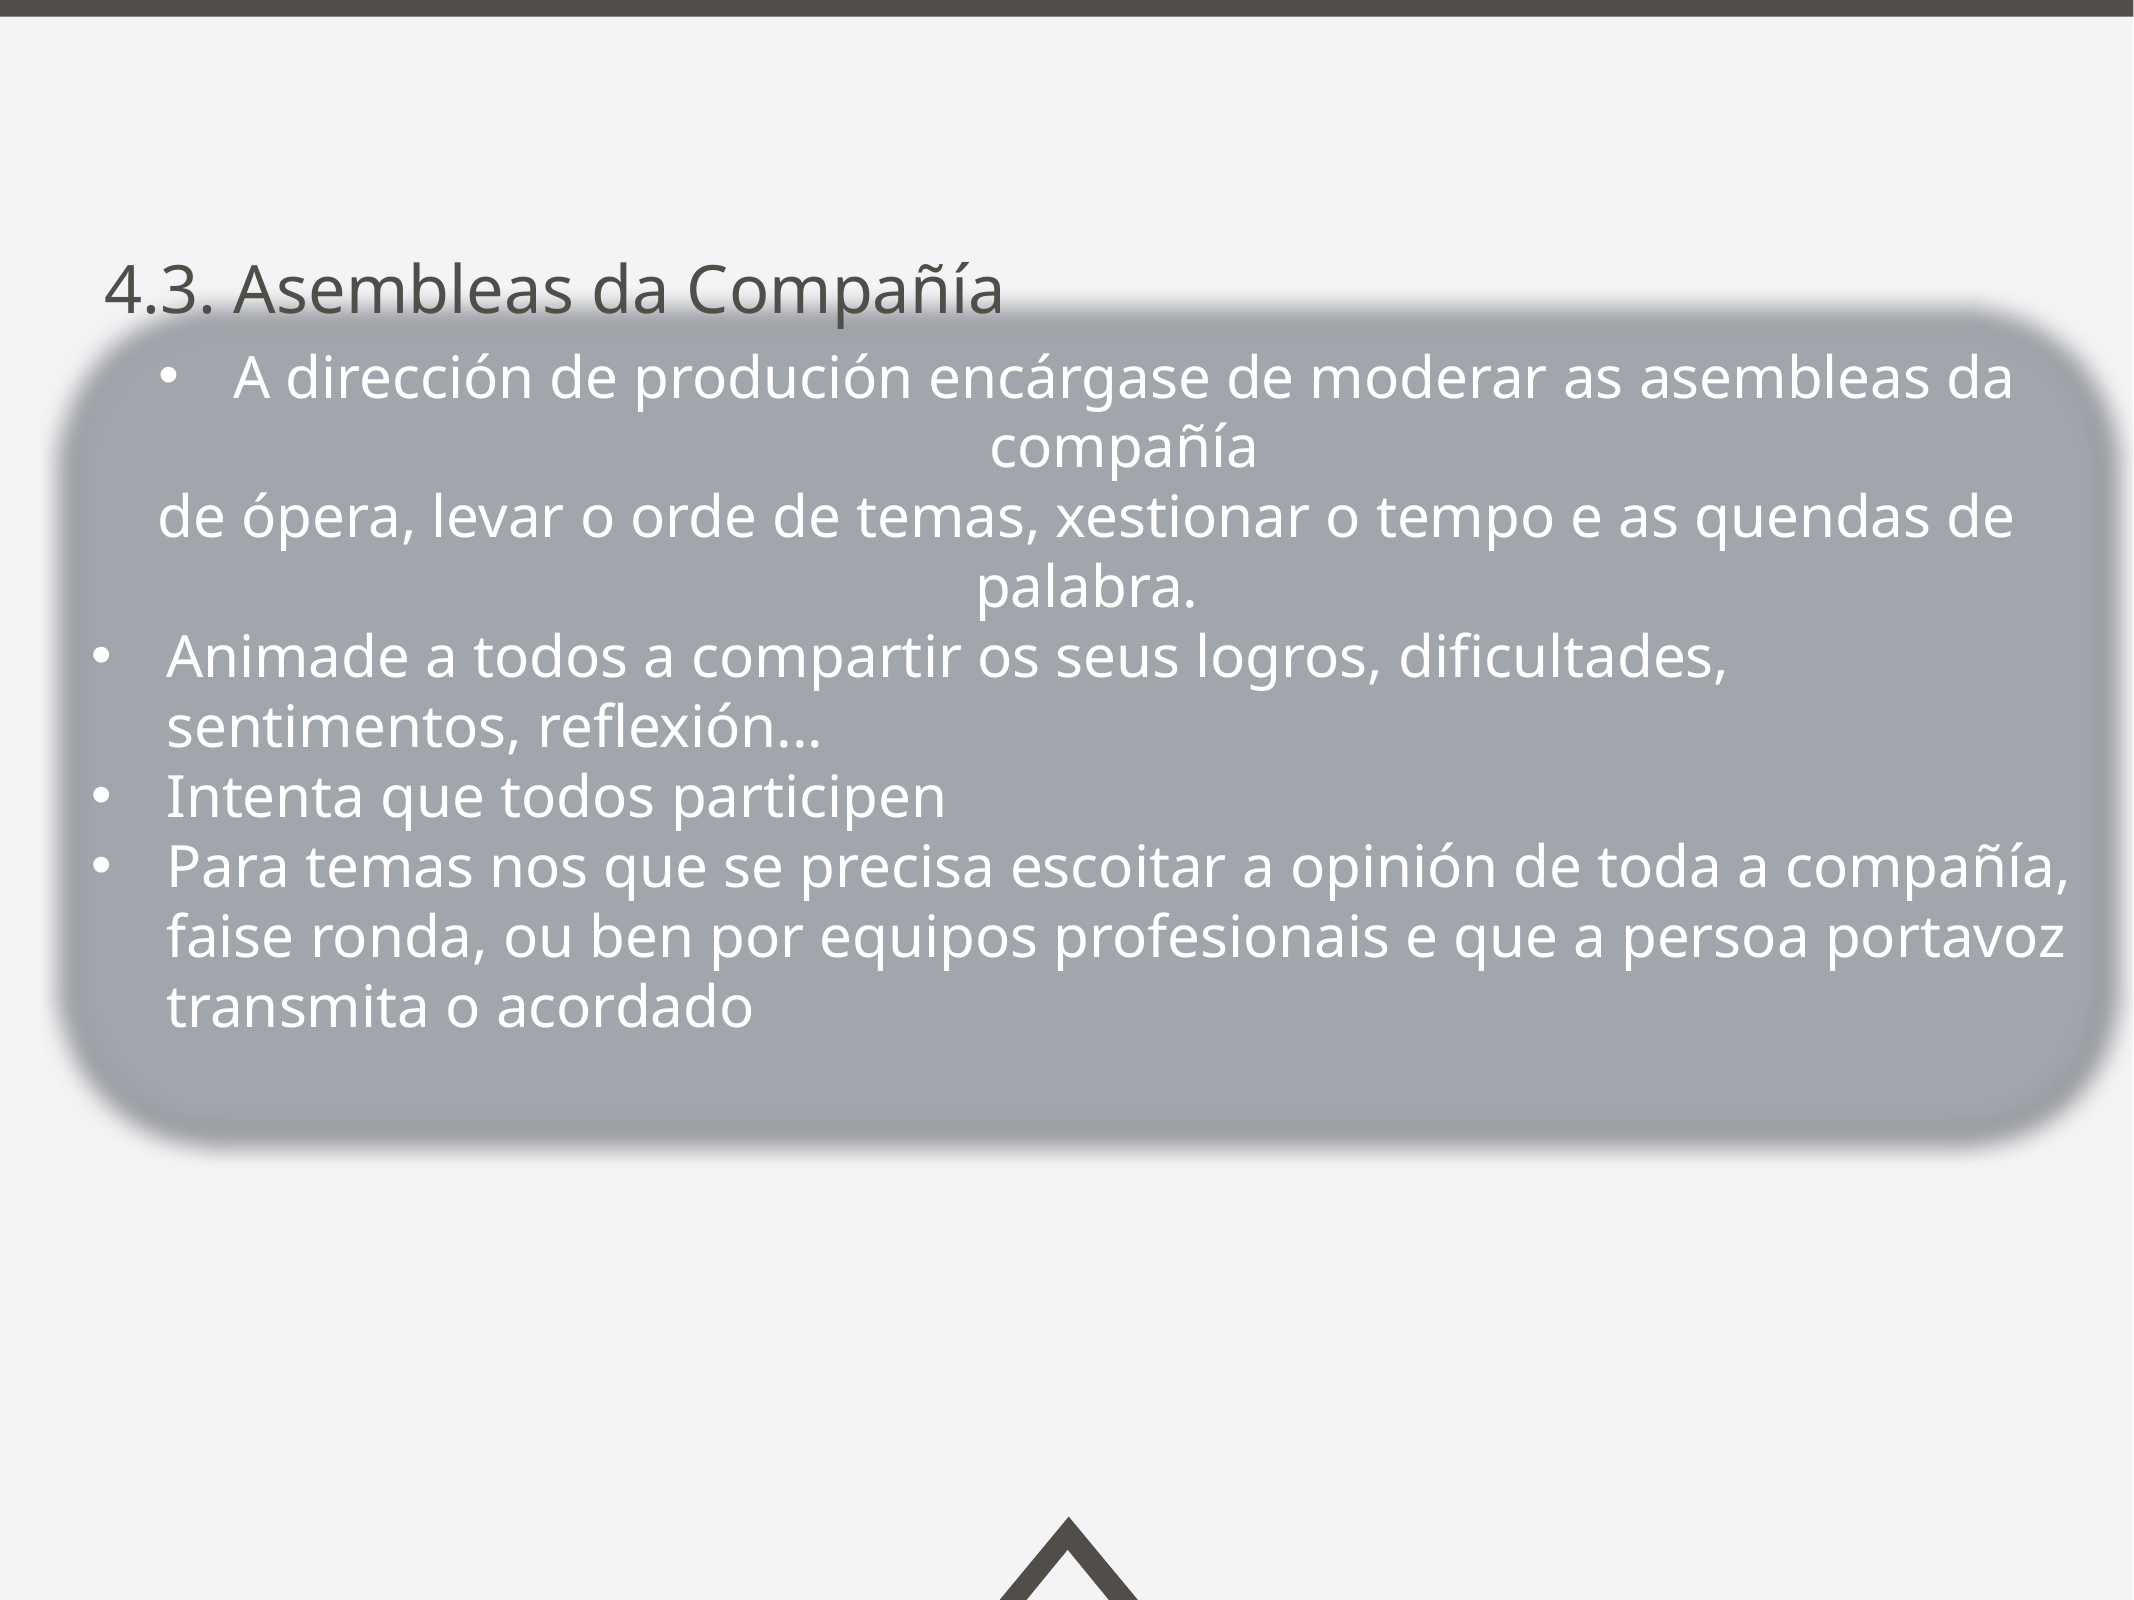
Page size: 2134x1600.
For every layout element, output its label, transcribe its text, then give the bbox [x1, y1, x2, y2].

text_box 4.3. Asembleas da Compañía [95, 238, 1016, 336]
text_box A dirección de produción encárgase de moderar as asembleas da compañía de ópera, levar o orde de temas, xestionar o tempo e as quendas de palabra. Animade a todos a compartir os seus logros, dificultades, sentimentos, reflexión... Intenta que todos participen Para temas nos que se precisa escoitar a opinión de toda a compañía, faise ronda, ou ben por equipos profesionais e que a persoa portavoz transmita o acordado [88, 336, 2091, 1117]
